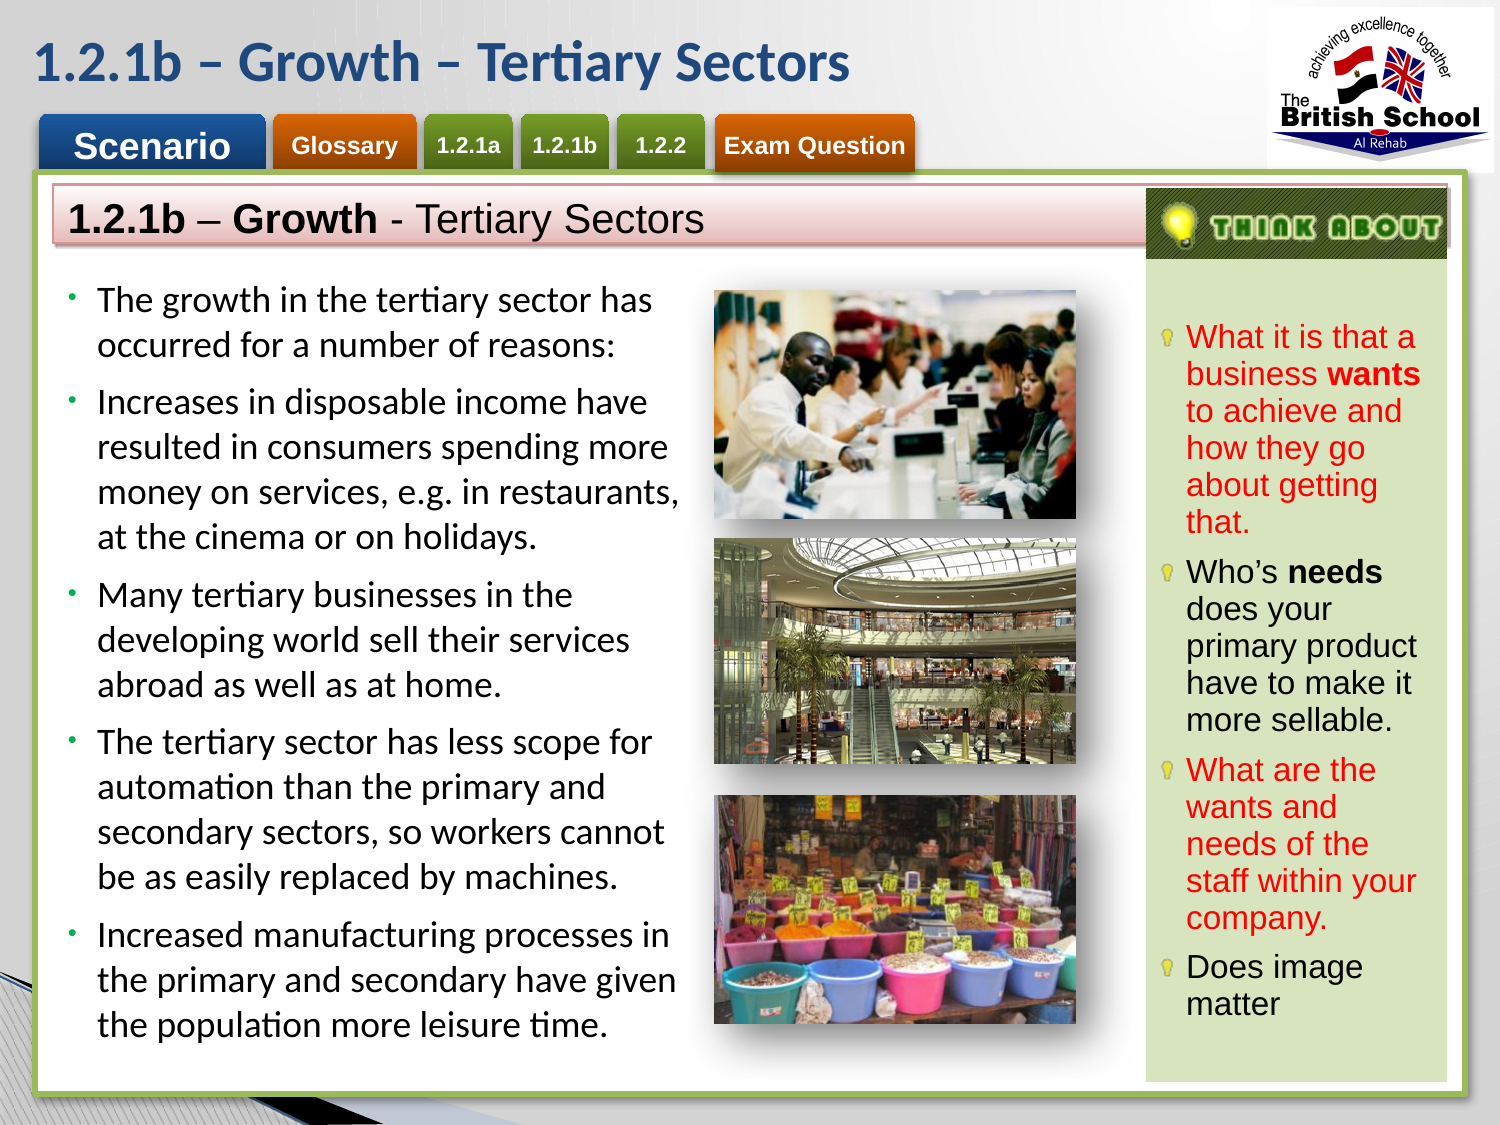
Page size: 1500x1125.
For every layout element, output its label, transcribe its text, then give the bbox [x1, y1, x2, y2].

text_box 1.2.1b – Growth - Tertiary Sectors [53, 184, 1447, 244]
picture [1157, 757, 1177, 782]
picture [1157, 560, 1177, 584]
picture [281, 1114, 303, 1125]
list The growth in the tertiary sector has occurred for a number of reasons: Increases in disposable income have resulted in consumers spending more money on services, e.g. in restaurants, at the cinema or on holidays. Many tertiary businesses in the developing world sell their services abroad as well as at home. The tertiary sector has less scope for automation than the primary and secondary sectors, so workers cannot be as easily replaced by machines. Increased manufacturing processes in the primary and secondary have given the population more leisure time. [53, 267, 715, 1059]
picture [1157, 955, 1177, 979]
picture [1159, 199, 1447, 255]
picture [1267, 7, 1495, 173]
table_header [1146, 188, 1447, 259]
picture [714, 290, 1076, 519]
title 1.2.1b – Growth – Tertiary Sectors [17, 7, 1270, 110]
picture [714, 538, 1076, 764]
picture [714, 795, 1076, 1024]
picture [1157, 325, 1177, 349]
table_cell What it is that a business wants to achieve and how they go about getting that. Who’s needs does your primary product have to make it more sellable. What are the wants and needs of the staff within your company. Does image matter [1146, 259, 1447, 1082]
